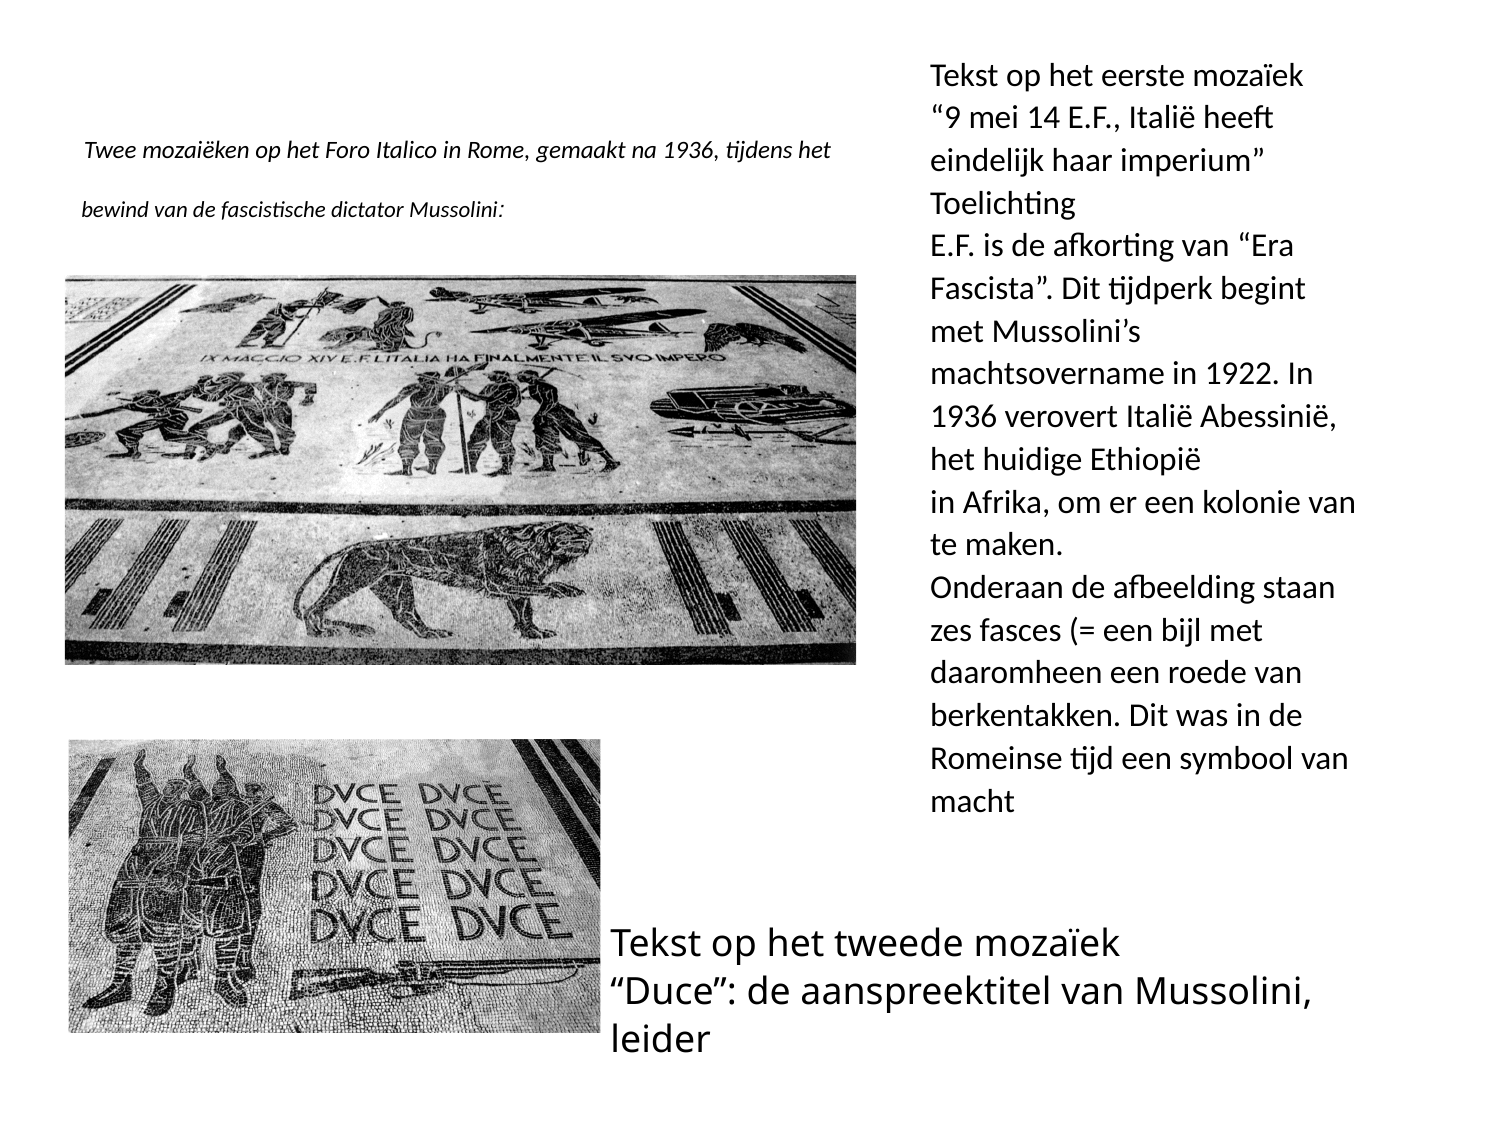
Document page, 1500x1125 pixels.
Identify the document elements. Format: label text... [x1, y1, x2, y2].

text_box Twee mozaiëken op het Foro Italico in Rome, gemaakt na 1936, tijdens het [68, 125, 848, 171]
picture [64, 275, 857, 665]
picture [68, 739, 601, 1033]
text_box Tekst op het tweede mozaïek “Duce”: de aanspreektitel van Mussolini, leider [595, 908, 1346, 1068]
text_box bewind van de fascistische dictator Mussolini: [66, 160, 527, 230]
text_box Tekst op het eerste mozaïek “9 mei 14 E.F., Italië heeft eindelijk haar imperium” Toelichting E.F. is de afkorting van “Era Fascista”. Dit tijdperk begint met Mussolini’s machtsovername in 1922. In 1936 verovert Italië Abessinië, het huidige Ethiopië in Afrika, om er een kolonie van te maken. Onderaan de afbeelding staan zes fasces (= een bijl met daaromheen een roede van berkentakken. Dit was in de Romeinse tijd een symbool van macht [915, 42, 1382, 826]
